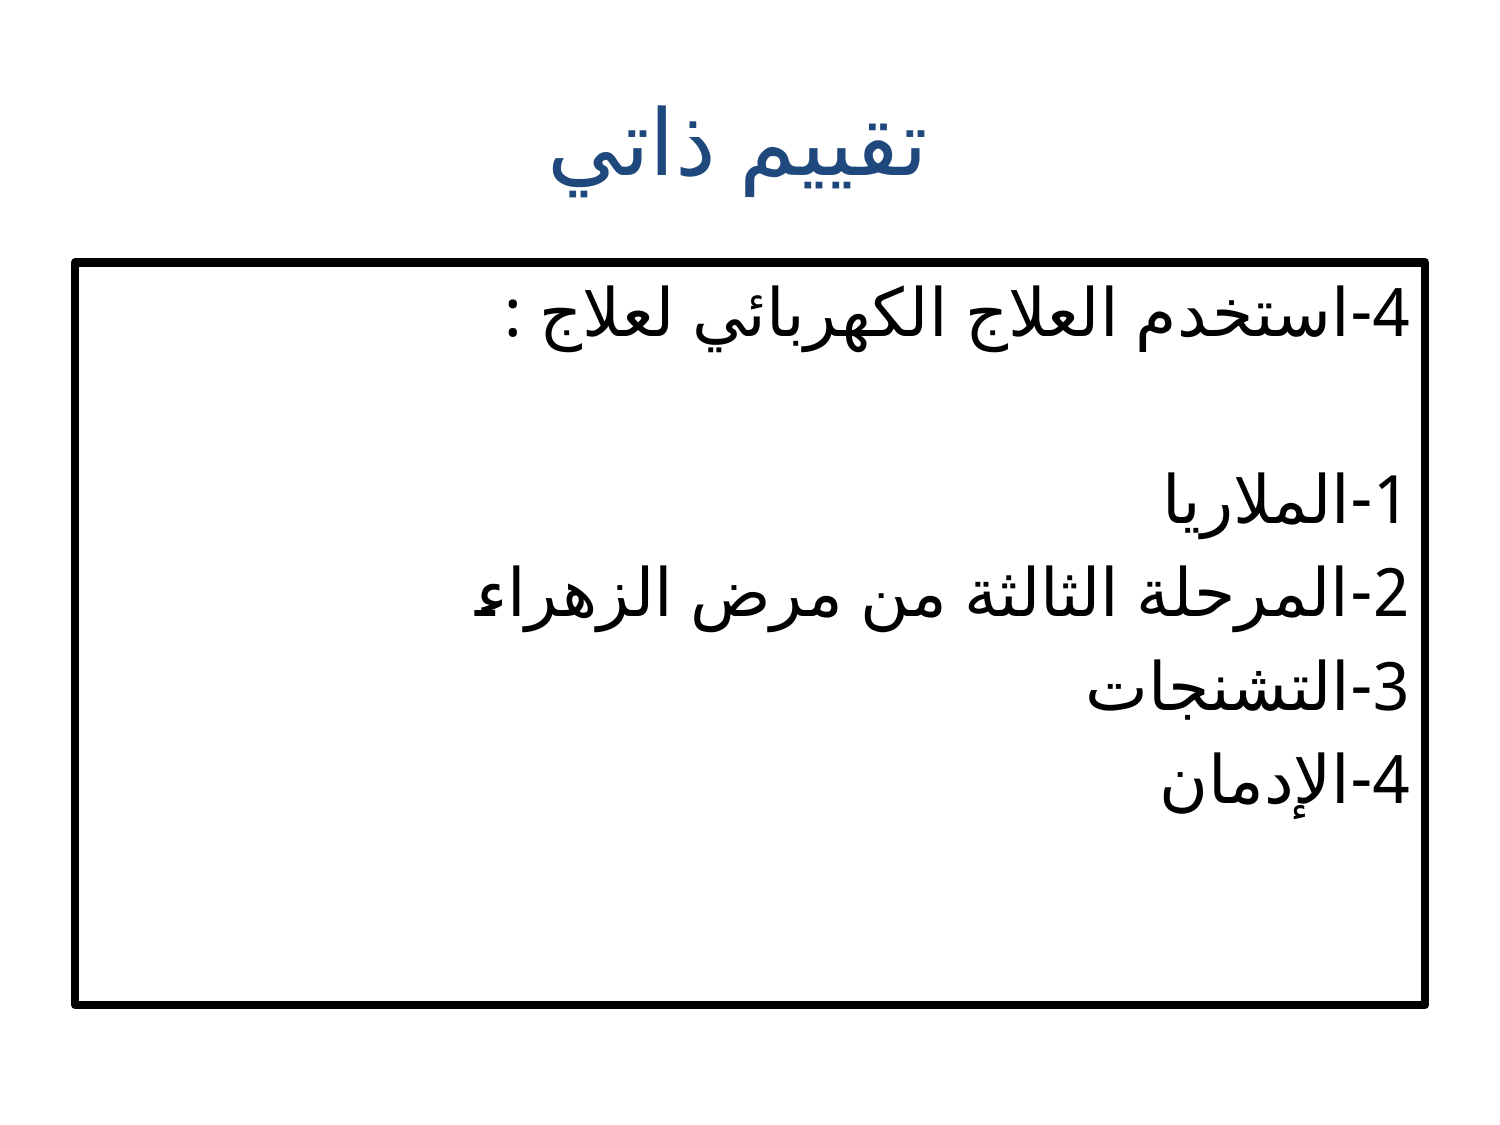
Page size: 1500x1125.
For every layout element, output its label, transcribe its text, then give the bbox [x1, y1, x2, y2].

list 4-استخدم العلاج الكهربائي لعلاج : 1-الملاريا 2-المرحلة الثالثة من مرض الزهراء 3-التشنجات 4-الإدمان [75, 262, 1425, 1005]
title تقييم ذاتي [75, 45, 1425, 233]
